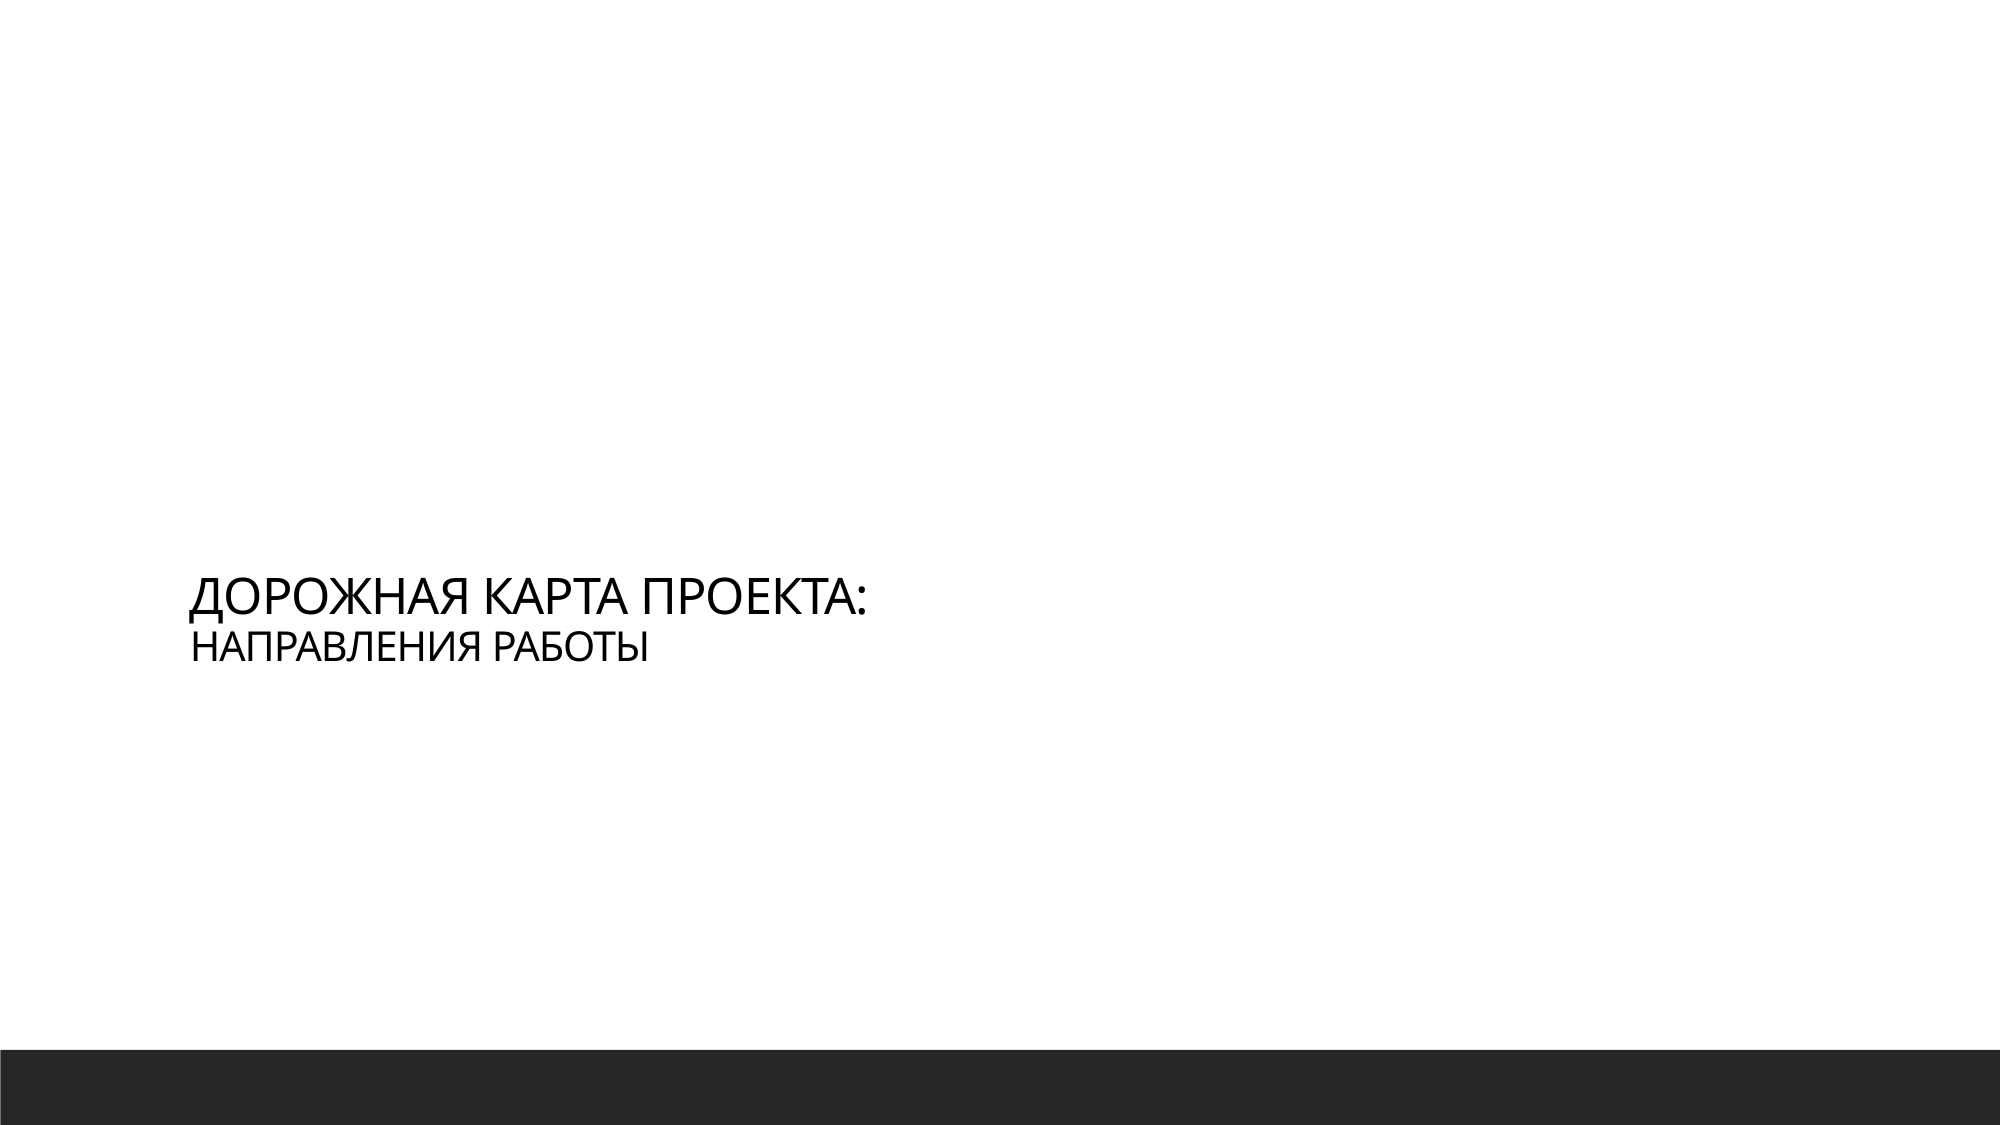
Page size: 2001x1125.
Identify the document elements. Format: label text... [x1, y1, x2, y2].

title ДОРОЖНАЯ КАРТА ПРОЕКТА: НАПРАВЛЕНИЯ РАБОТЫ [174, 562, 1825, 801]
